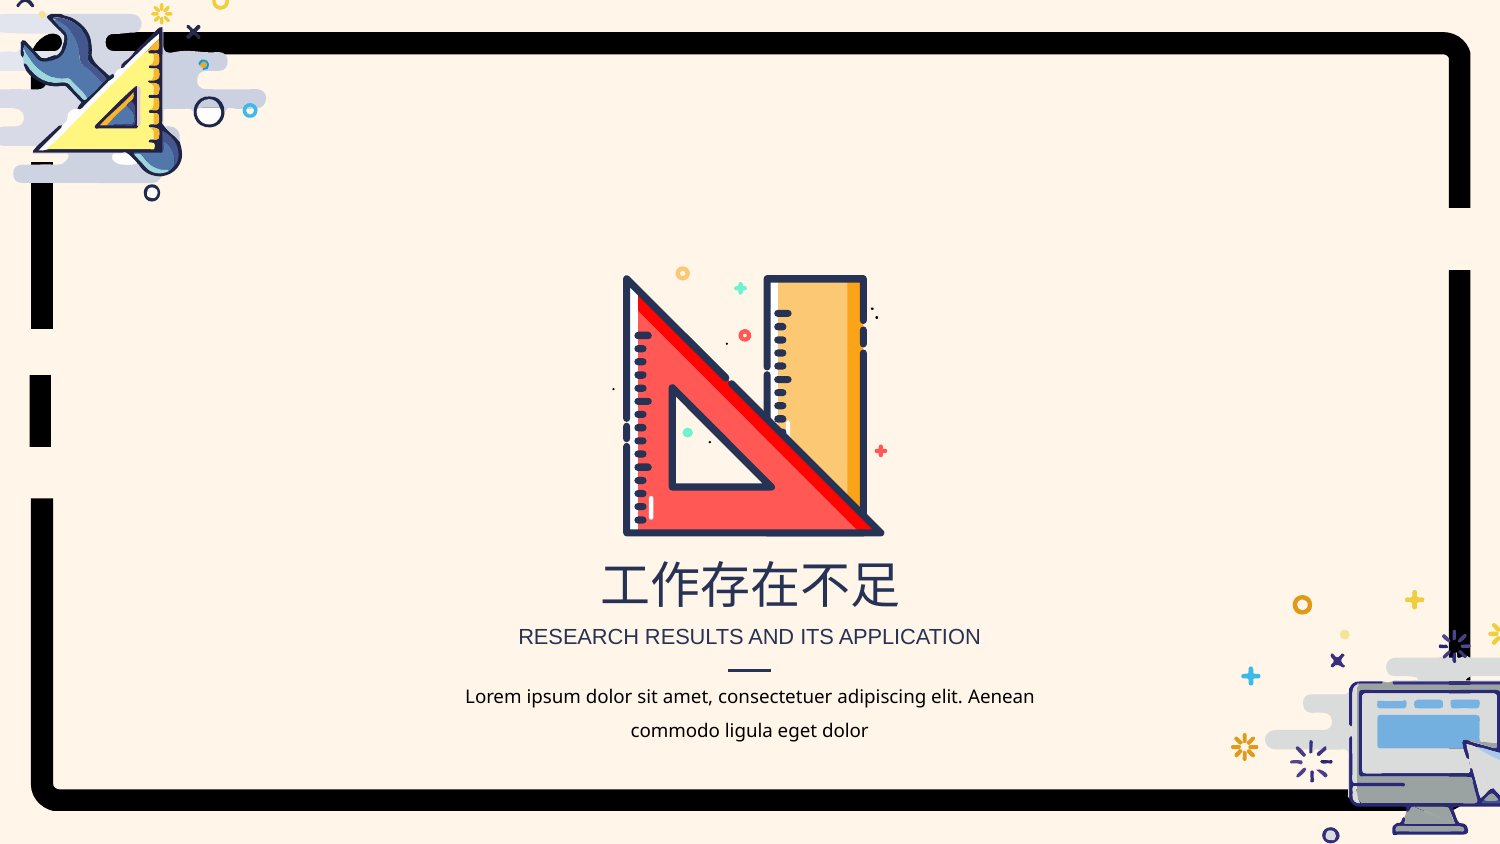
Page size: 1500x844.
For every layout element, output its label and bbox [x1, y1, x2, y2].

text_box [612, 266, 888, 537]
text_box [431, 546, 1068, 750]
